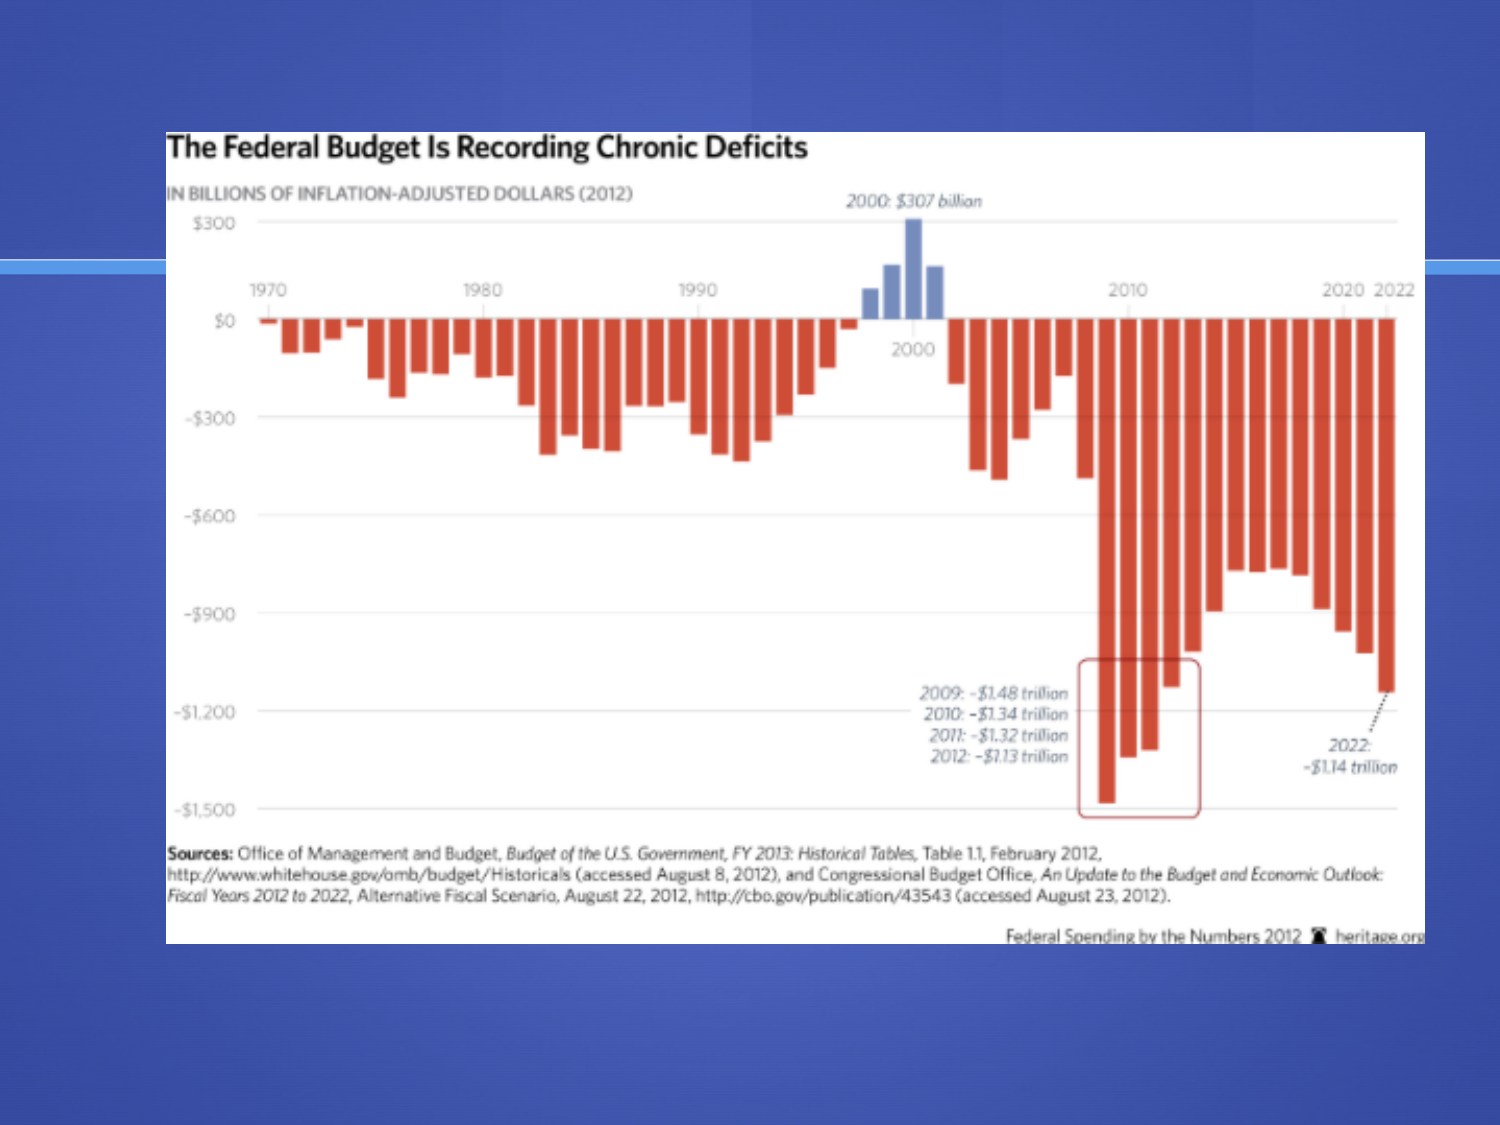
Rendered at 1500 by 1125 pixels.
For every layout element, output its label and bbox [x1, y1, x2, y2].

picture [165, 131, 1426, 945]
